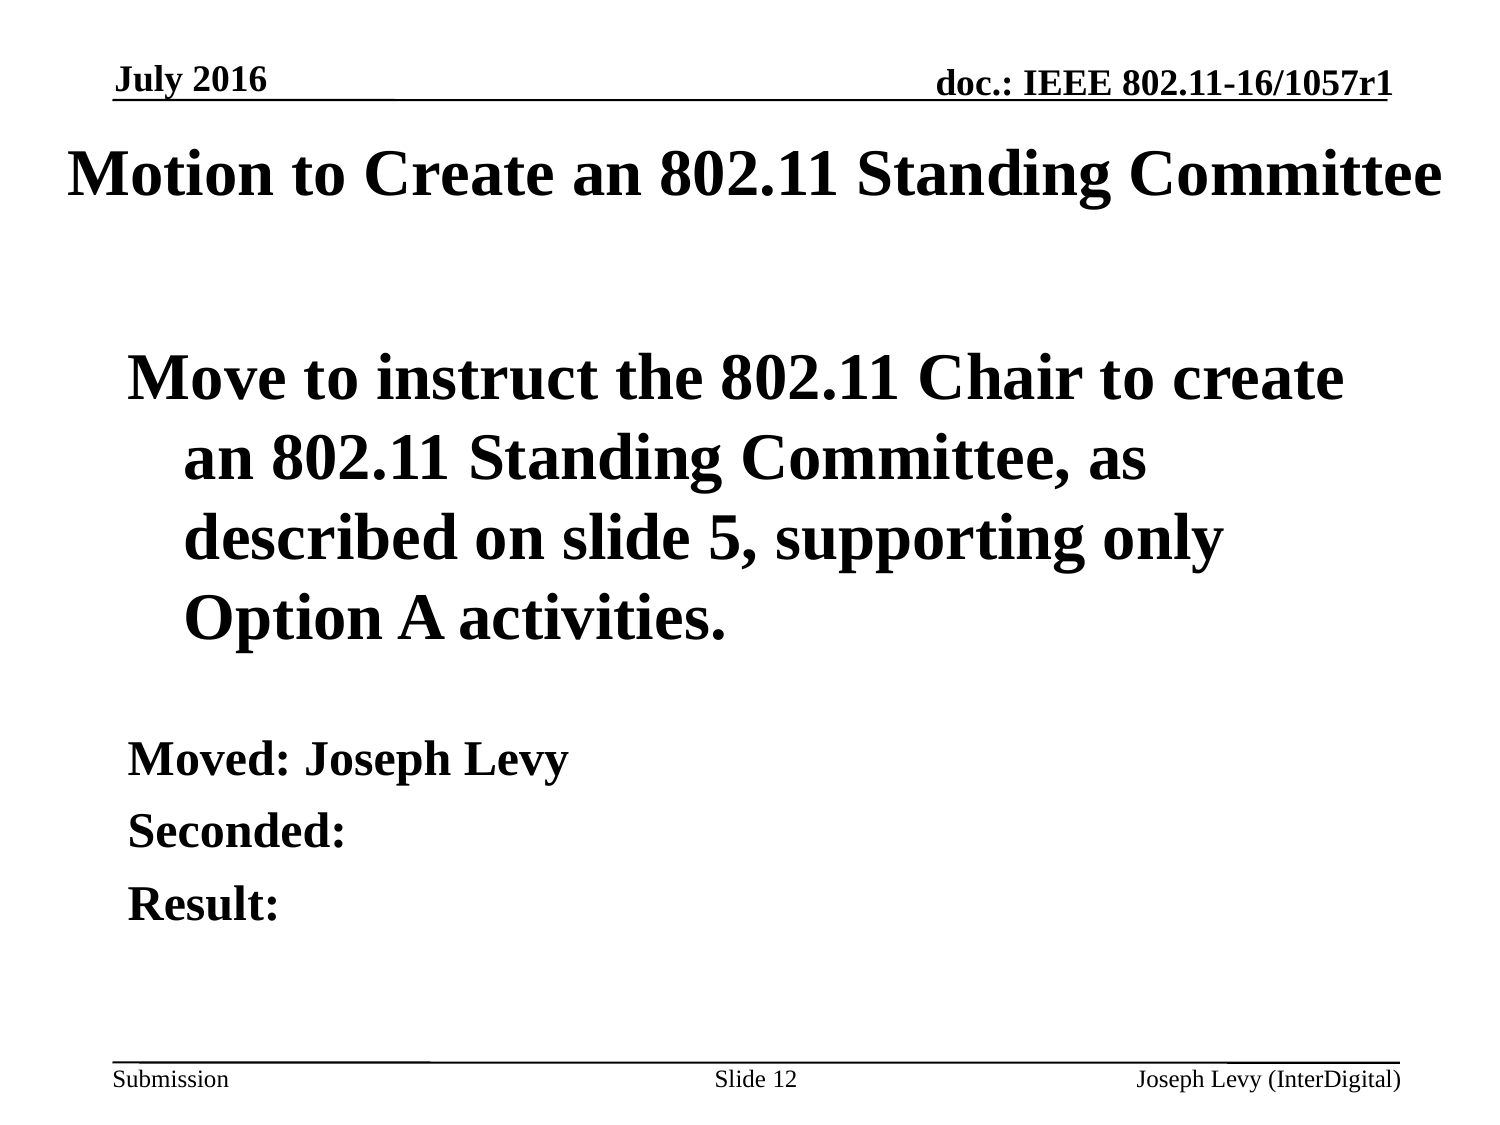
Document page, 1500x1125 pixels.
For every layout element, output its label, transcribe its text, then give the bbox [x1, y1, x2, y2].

title Motion to Create an 802.11 Standing Committee [37, 112, 1476, 226]
list Move to instruct the 802.11 Chair to create an 802.11 Standing Committee, as described on slide 5, supporting only Option A activities. Moved: Joseph Levy Seconded: Result: [112, 324, 1388, 1000]
footer Joseph Levy (InterDigital) [878, 1061, 1402, 1093]
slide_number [114, 54, 423, 100]
slide_number Slide 12 [712, 1061, 800, 1123]
